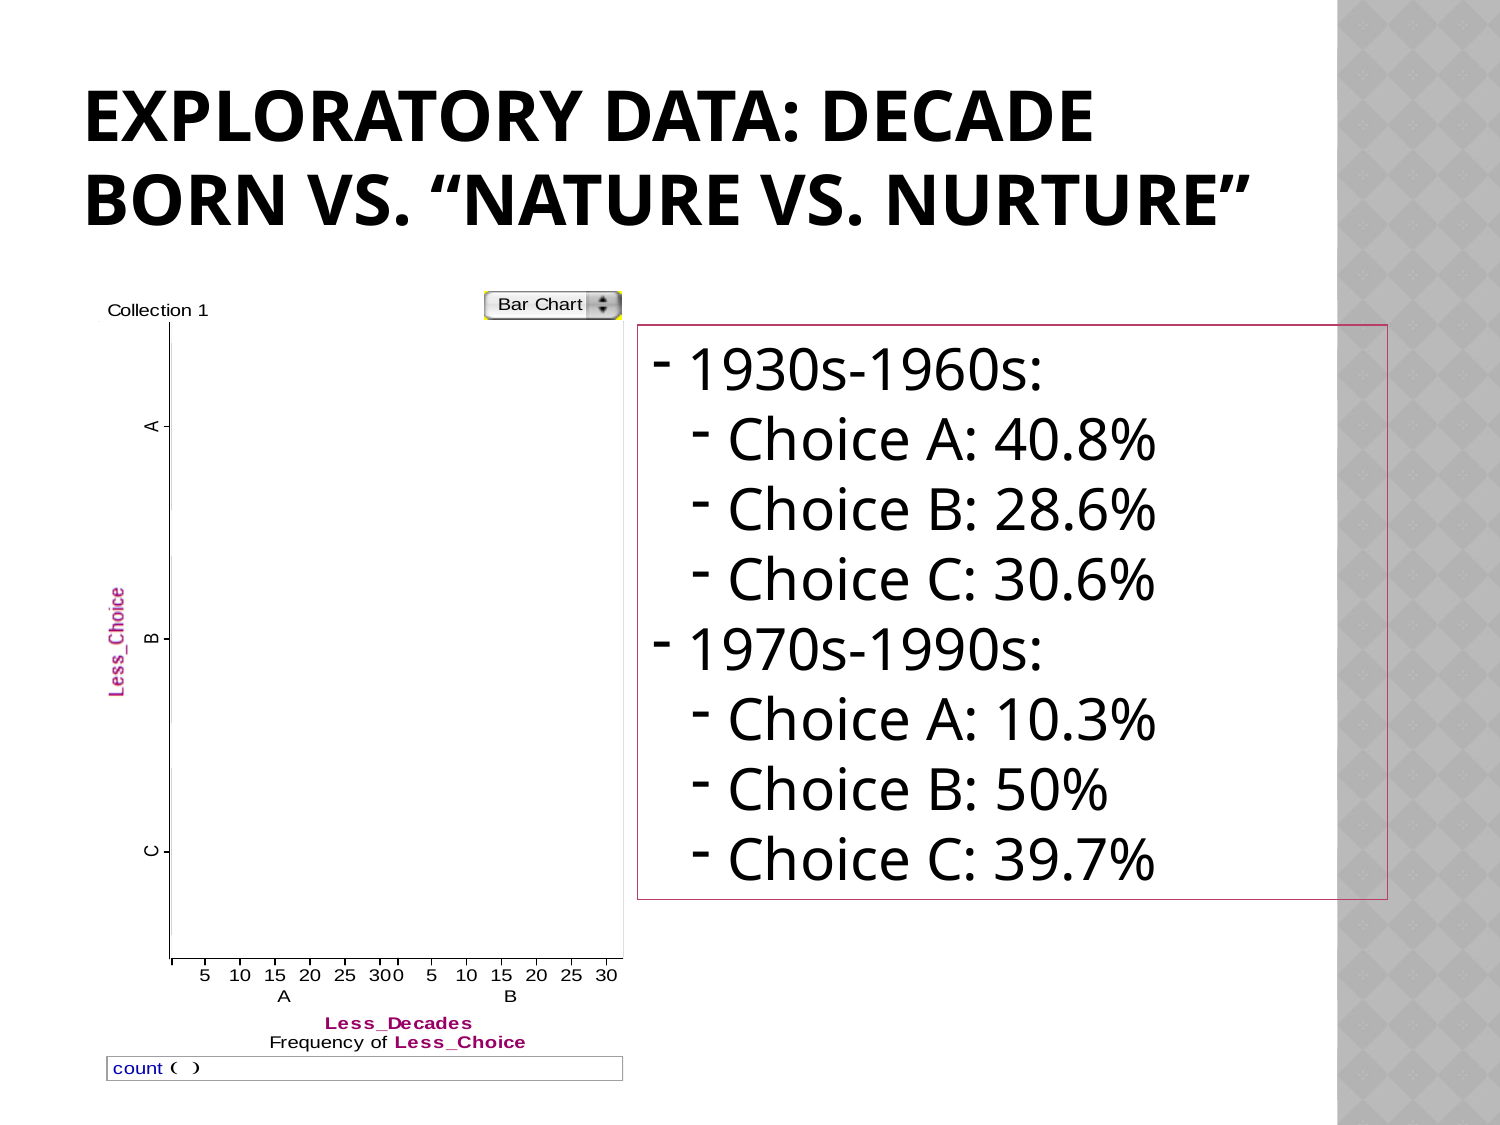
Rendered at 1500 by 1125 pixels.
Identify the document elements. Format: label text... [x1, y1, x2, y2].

title Exploratory Data: Decade Born vs. “Nature vs. Nurture” [75, 52, 1263, 240]
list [99, 287, 626, 1083]
text_box 1930s-1960s: Choice A: 40.8% Choice B: 28.6% Choice C: 30.6% 1970s-1990s: Choice A: 10.3% Choice B: 50% Choice C: 39.7% [637, 324, 1388, 900]
